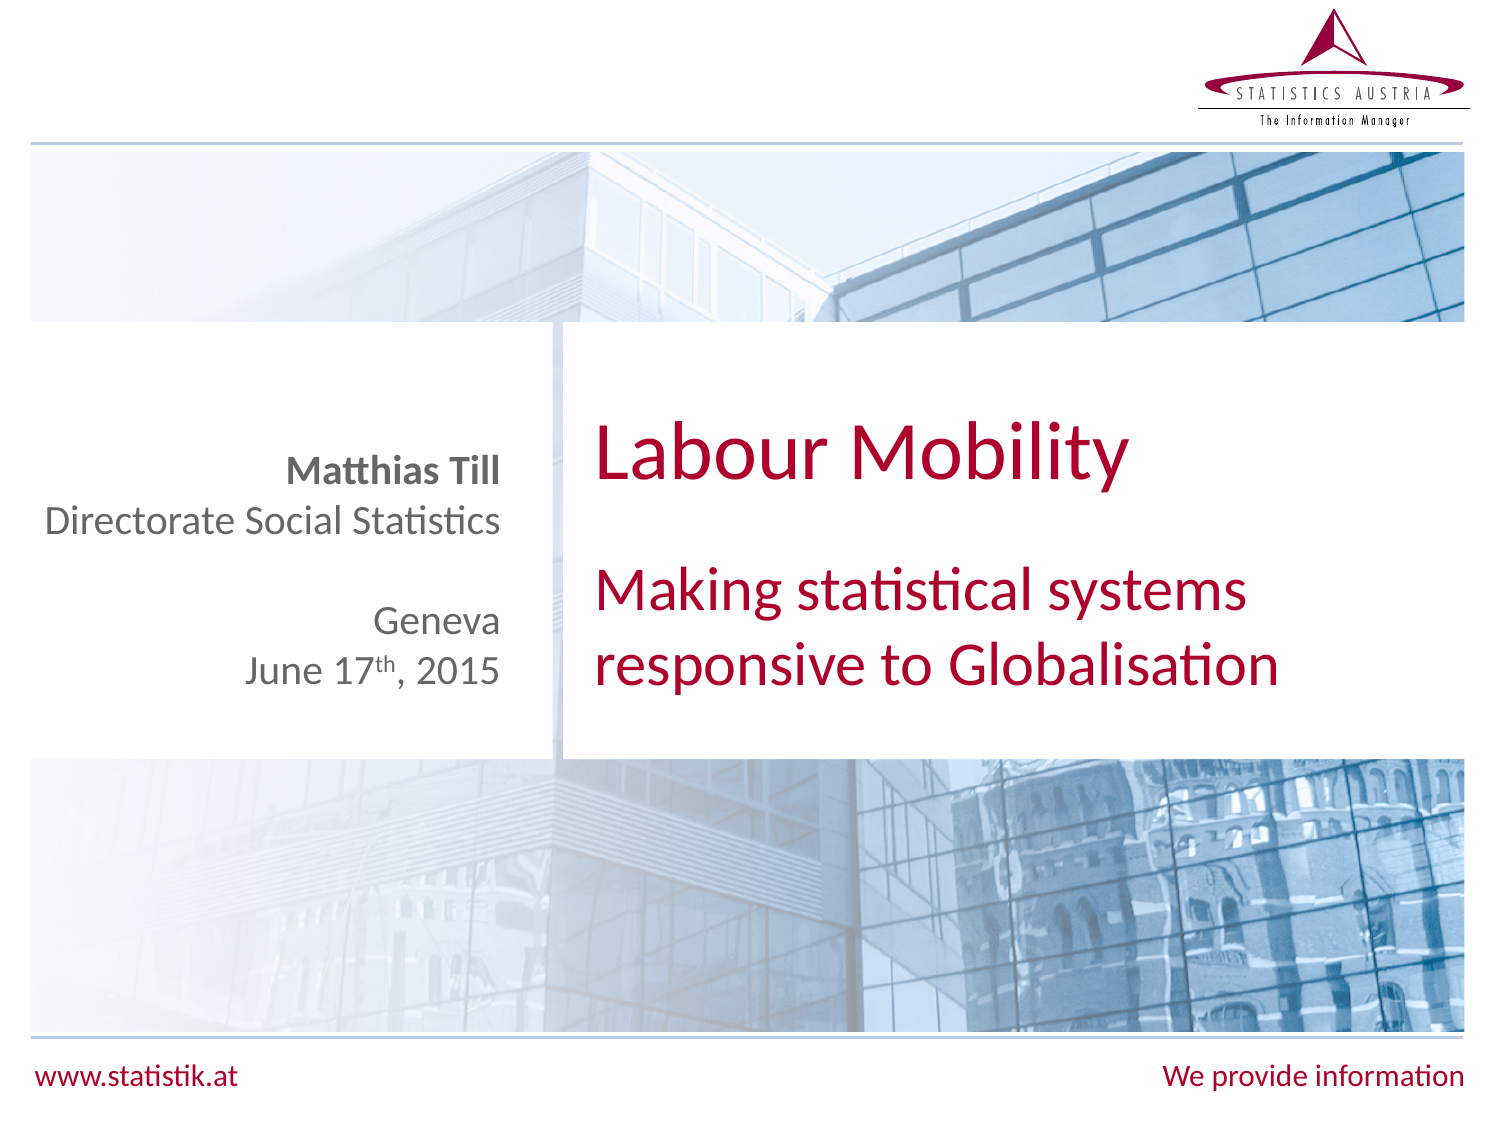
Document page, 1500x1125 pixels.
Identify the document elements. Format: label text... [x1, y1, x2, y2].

title Labour Mobility [579, 388, 1442, 505]
picture [1401, 152, 1421, 157]
text_box Matthias Till Directorate Social Statistics Geneva June 17th, 2015 [23, 435, 516, 701]
picture [31, 152, 1465, 1032]
subtitle Making statistical systems responsive to Globalisation [579, 540, 1483, 708]
